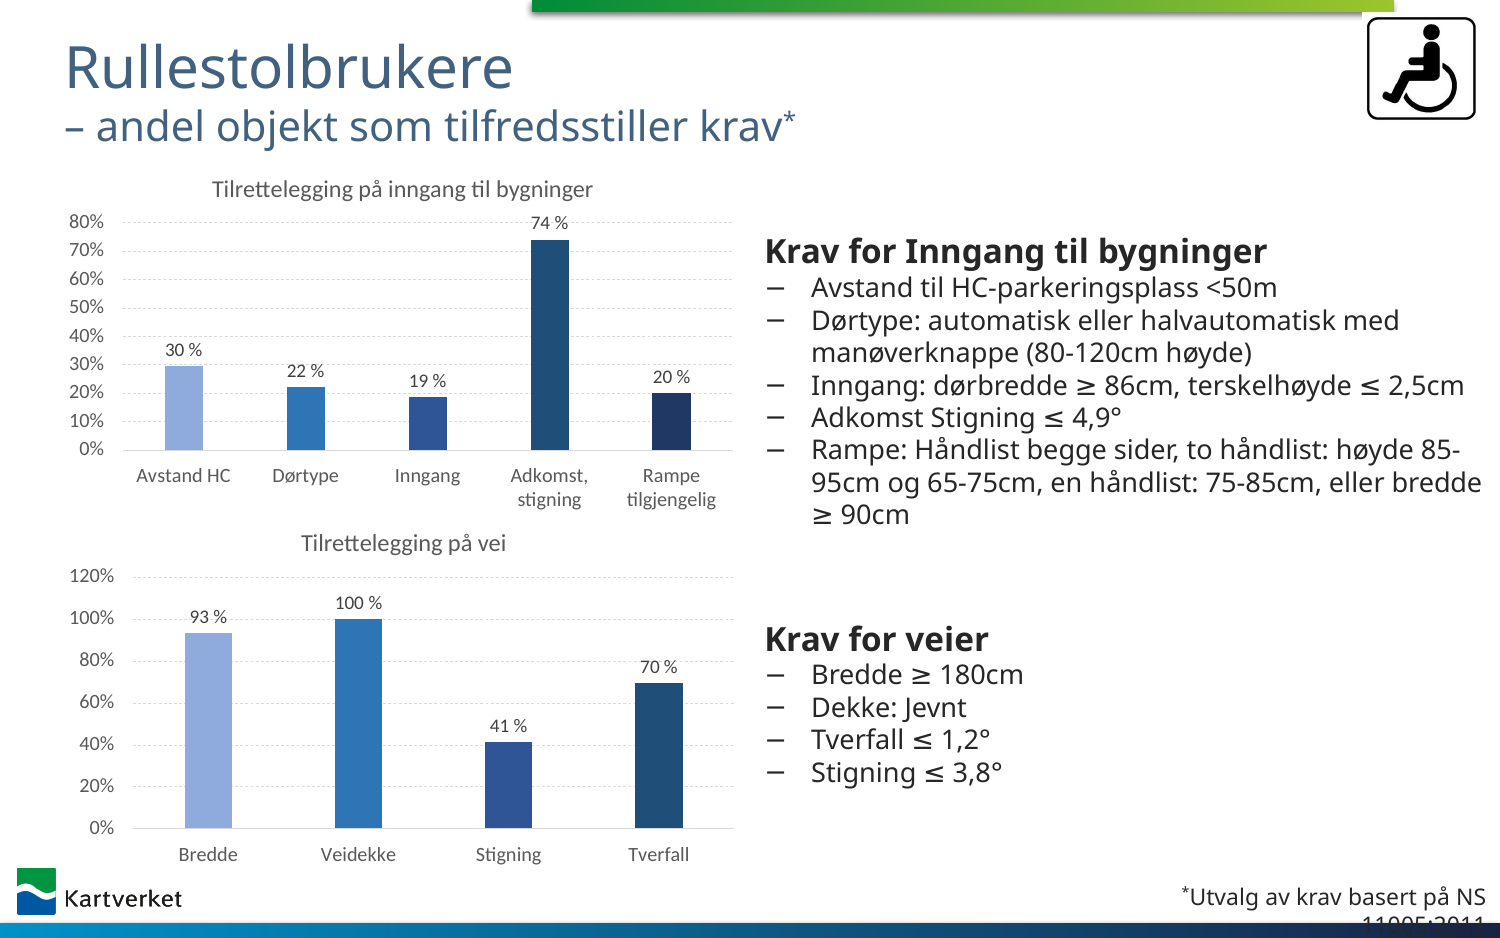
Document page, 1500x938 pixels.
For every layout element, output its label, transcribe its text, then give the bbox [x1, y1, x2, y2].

text_box Rullestolbrukere – andel objekt som tilfredsstiller krav* [49, 25, 1431, 158]
picture [62, 166, 744, 519]
text_box Krav for Inngang til bygninger Avstand til HC-parkeringsplass <50m Dørtype: automatisk eller halvautomatisk med manøverknappe (80-120cm høyde) Inngang: dørbredde ≥ 86cm, terskelhøyde ≤ 2,5cm Adkomst Stigning ≤ 4,9° Rampe: Håndlist begge sider, to håndlist: høyde 85-95cm og 65-75cm, en håndlist: 75-85cm, eller bredde ≥ 90cm [749, 223, 1500, 538]
picture [62, 520, 746, 874]
text_box Krav for veier Bredde ≥ 180cm Dekke: Jevnt Tverfall ≤ 1,2° Stigning ≤ 3,8° [749, 610, 1500, 795]
text_box *Utvalg av krav basert på NS 11005:2011 [1068, 873, 1500, 938]
picture [1362, 12, 1481, 126]
